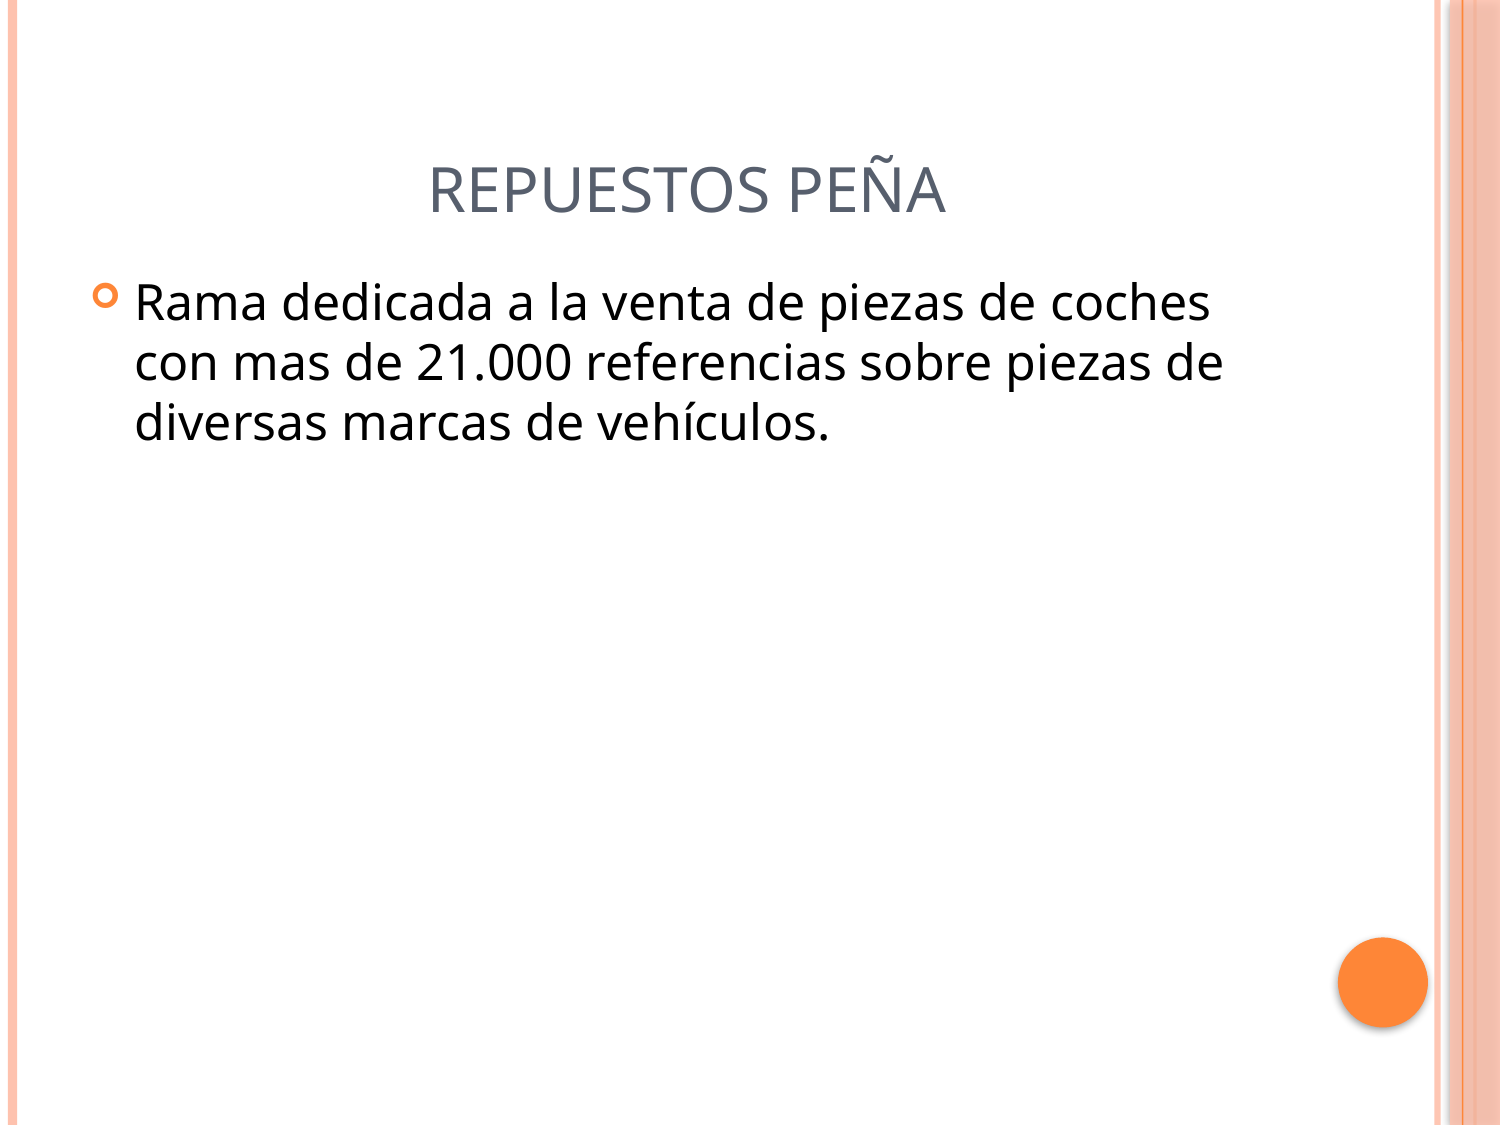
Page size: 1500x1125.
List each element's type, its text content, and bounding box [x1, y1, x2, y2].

list Rama dedicada a la venta de piezas de coches con mas de 21.000 referencias sobre piezas de diversas marcas de vehículos. [75, 262, 1300, 1062]
title Repuestos peña [75, 45, 1300, 233]
